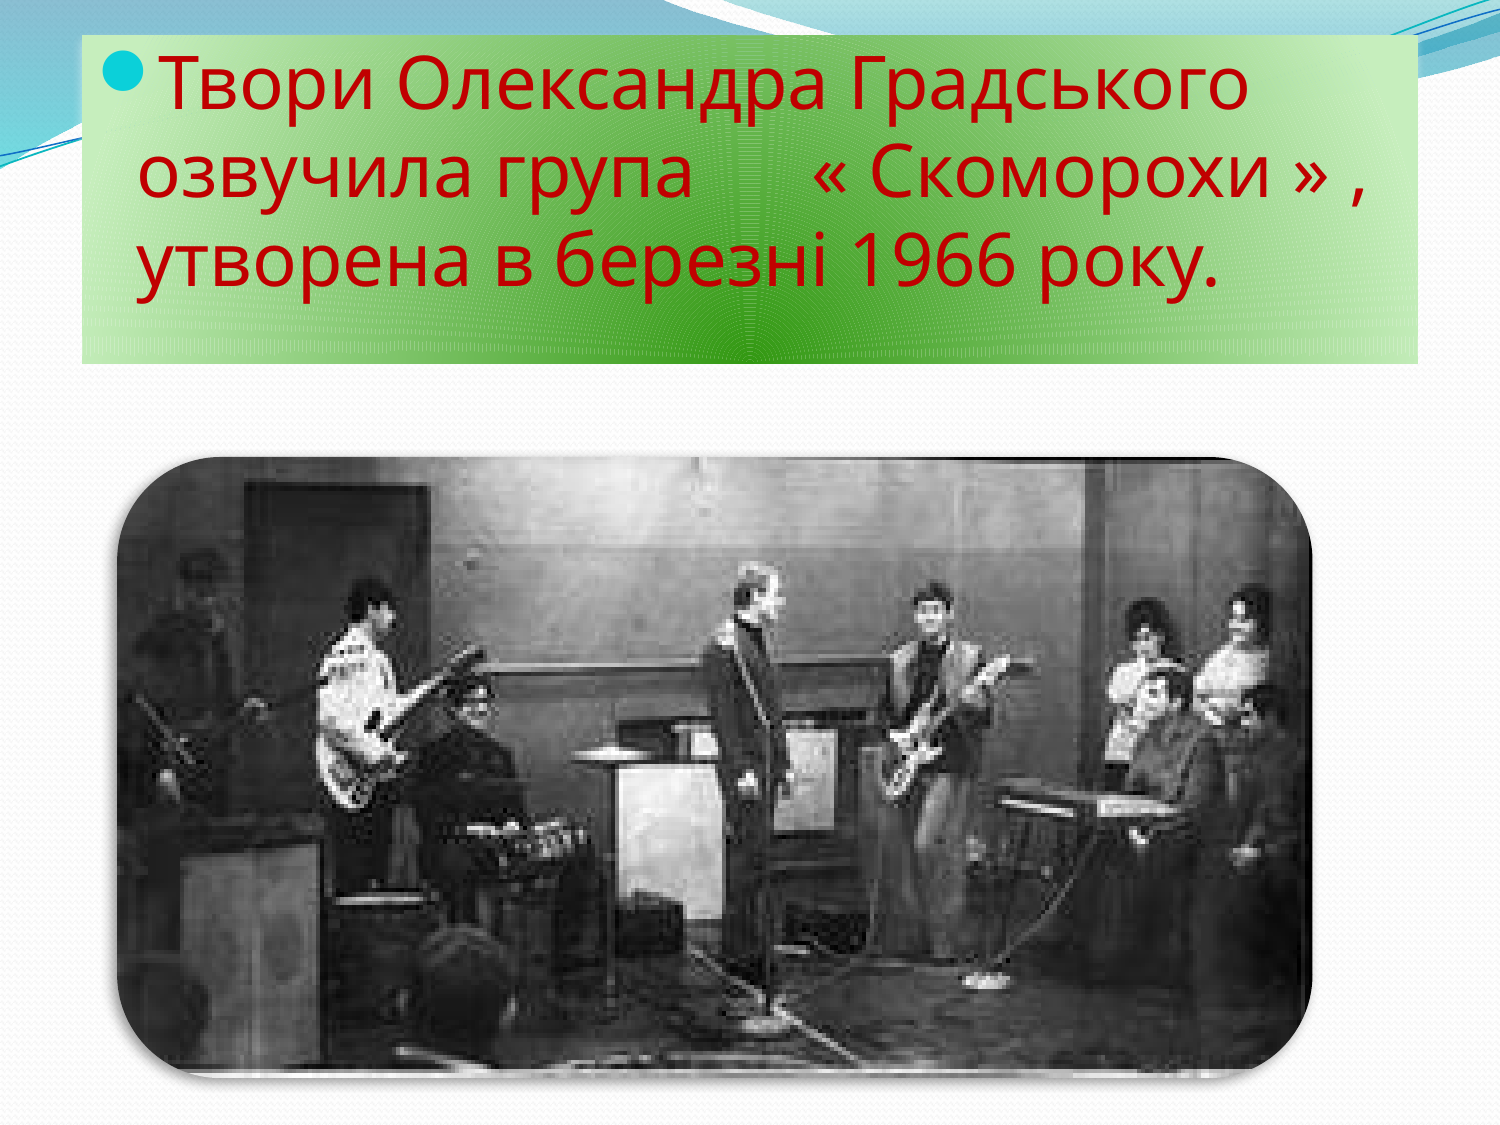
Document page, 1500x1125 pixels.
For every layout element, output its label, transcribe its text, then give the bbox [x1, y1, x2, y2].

list Твори Олександра Градського озвучила група « Скоморохи » , утворена в березні 1966 року. [82, 35, 1418, 364]
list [116, 456, 1313, 1079]
